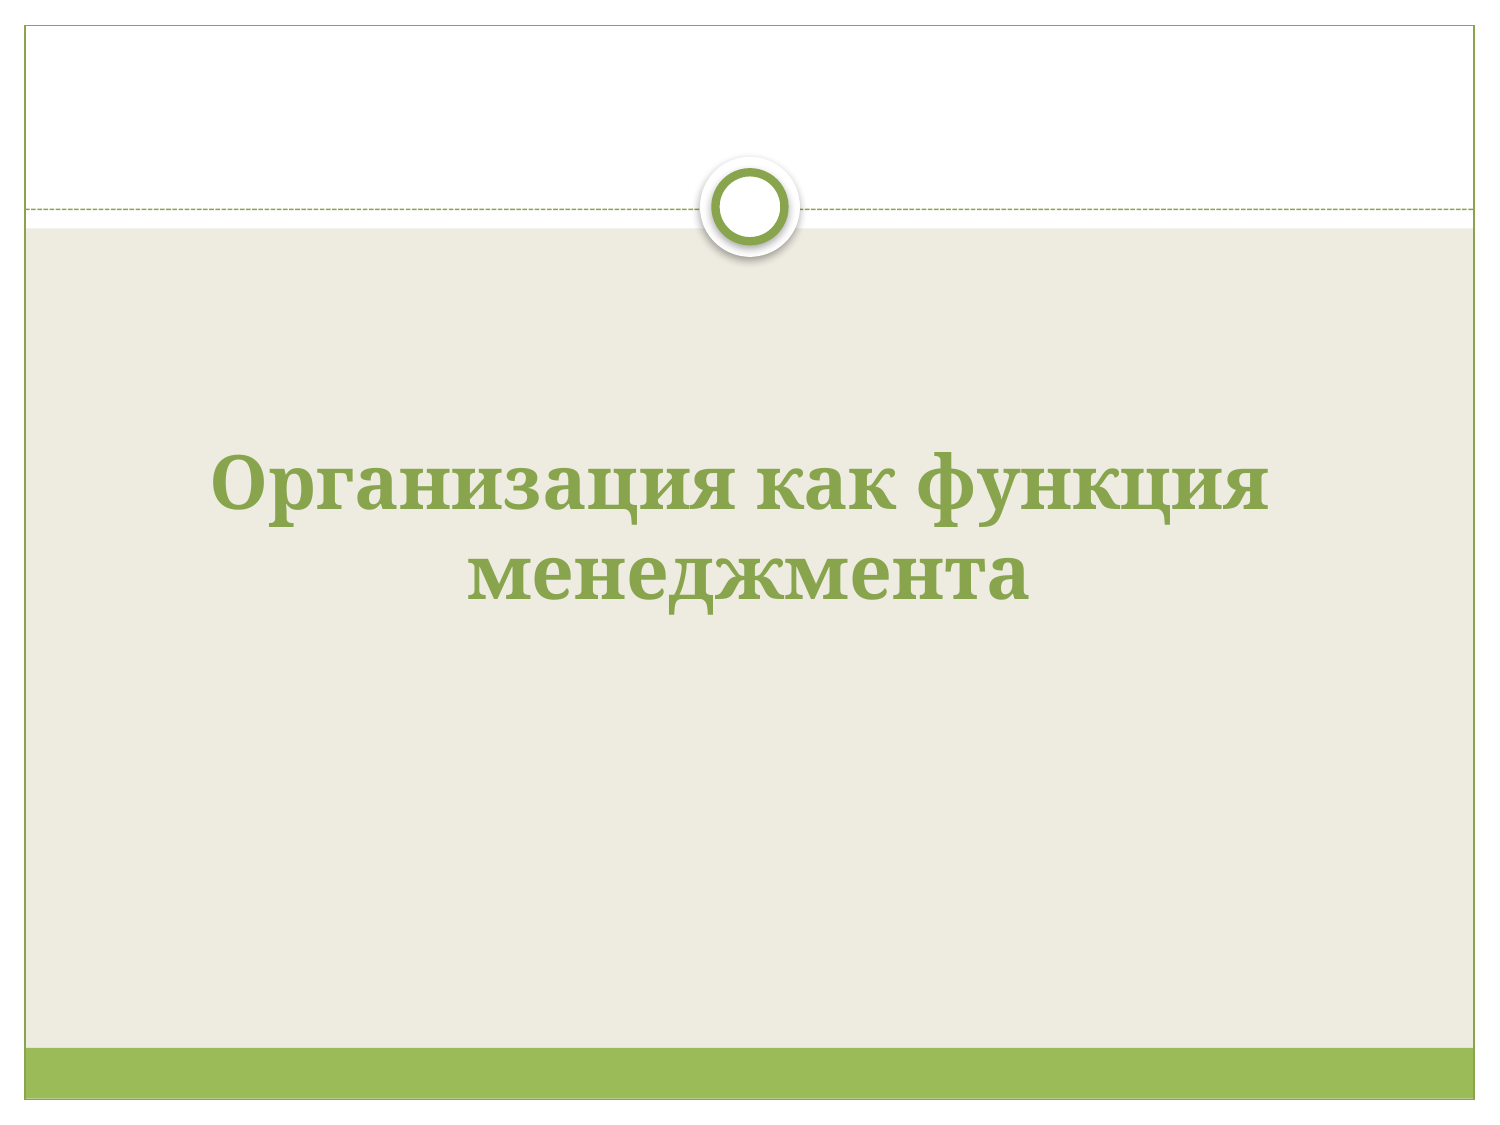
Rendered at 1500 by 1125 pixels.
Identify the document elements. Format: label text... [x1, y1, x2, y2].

title Организация как функция менеджмента [49, 37, 1450, 705]
